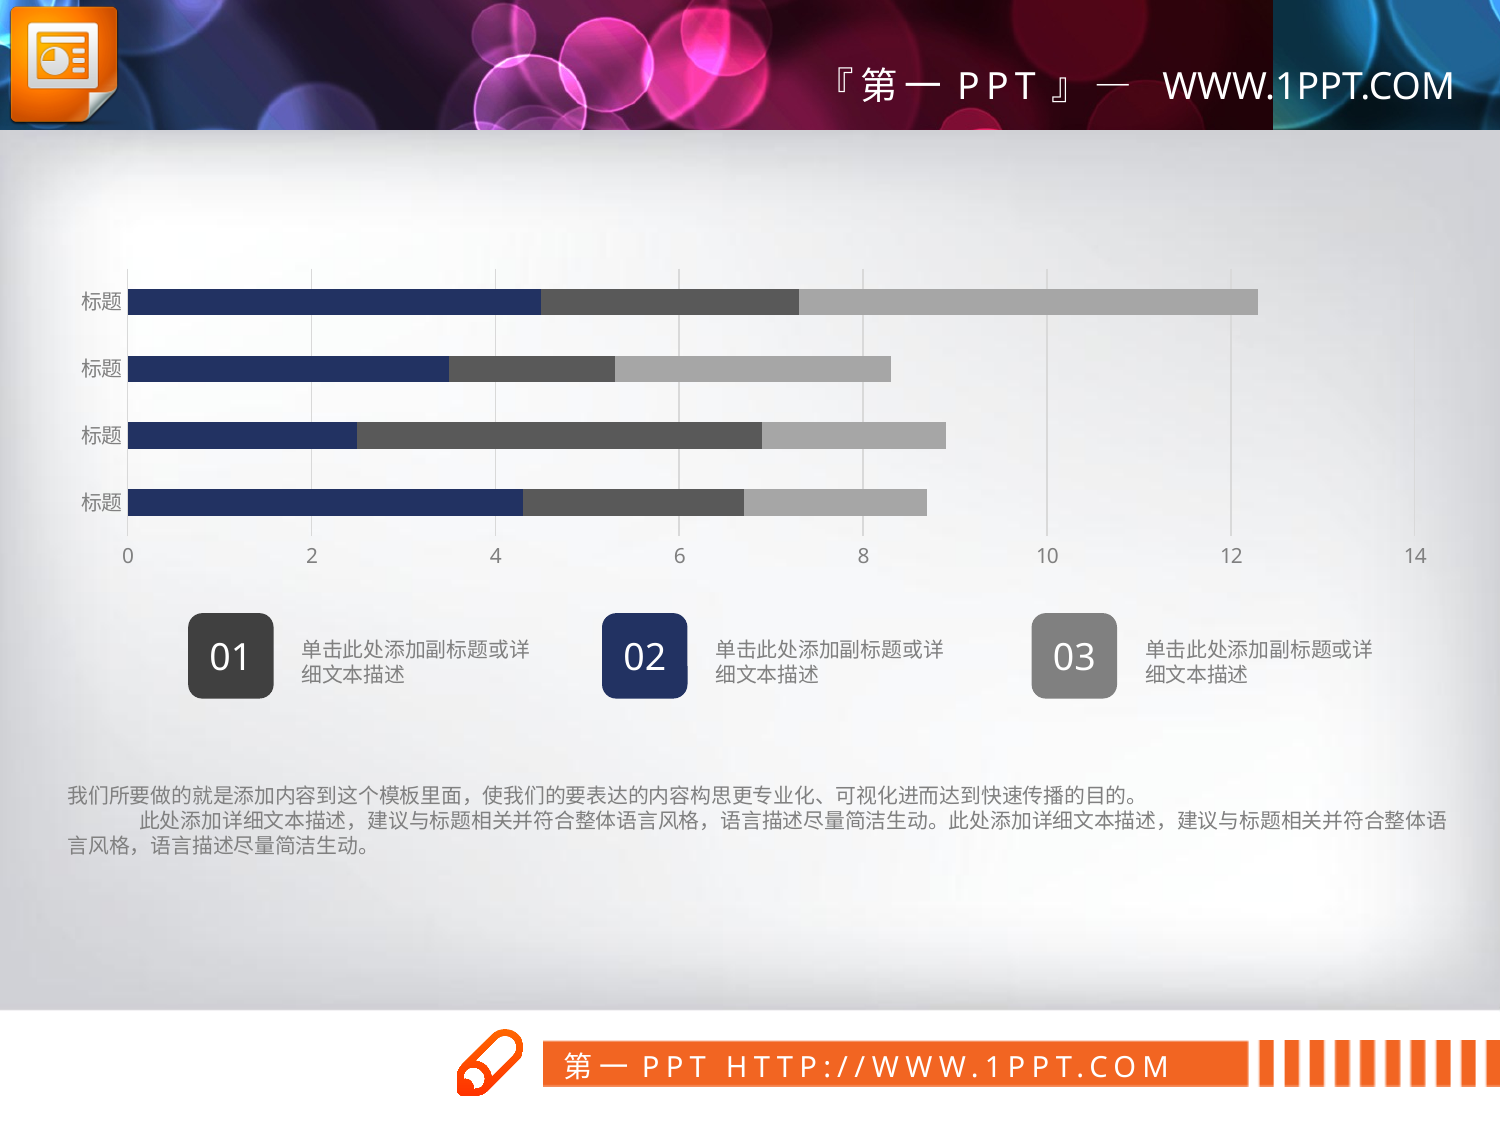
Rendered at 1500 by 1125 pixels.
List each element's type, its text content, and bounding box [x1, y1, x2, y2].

picture [0, 0, 1500, 1012]
chart [52, 262, 1454, 577]
text_box 我们所要做的就是添加内容到这个模板里面，使我们的要表达的内容构思更专业化、可视化进而达到快速传播的目的。 此处添加详细文本描述，建议与标题相关并符合整体语言风格，语言描述尽量简洁生动。此处添加详细文本描述，建议与标题相关并符合整体语言风格，语言描述尽量简洁生动。 [53, 775, 1469, 865]
text_box 单击此处添加副标题或详细文本描述 [1130, 628, 1392, 719]
text_box 01 [188, 613, 274, 699]
text_box 03 [1031, 613, 1118, 699]
text_box 单击此处添加副标题或详细文本描述 [700, 628, 962, 719]
text_box 02 [602, 613, 688, 699]
picture [543, 1040, 1500, 1087]
text_box 单击此处添加副标题或详细文本描述 [286, 628, 548, 719]
